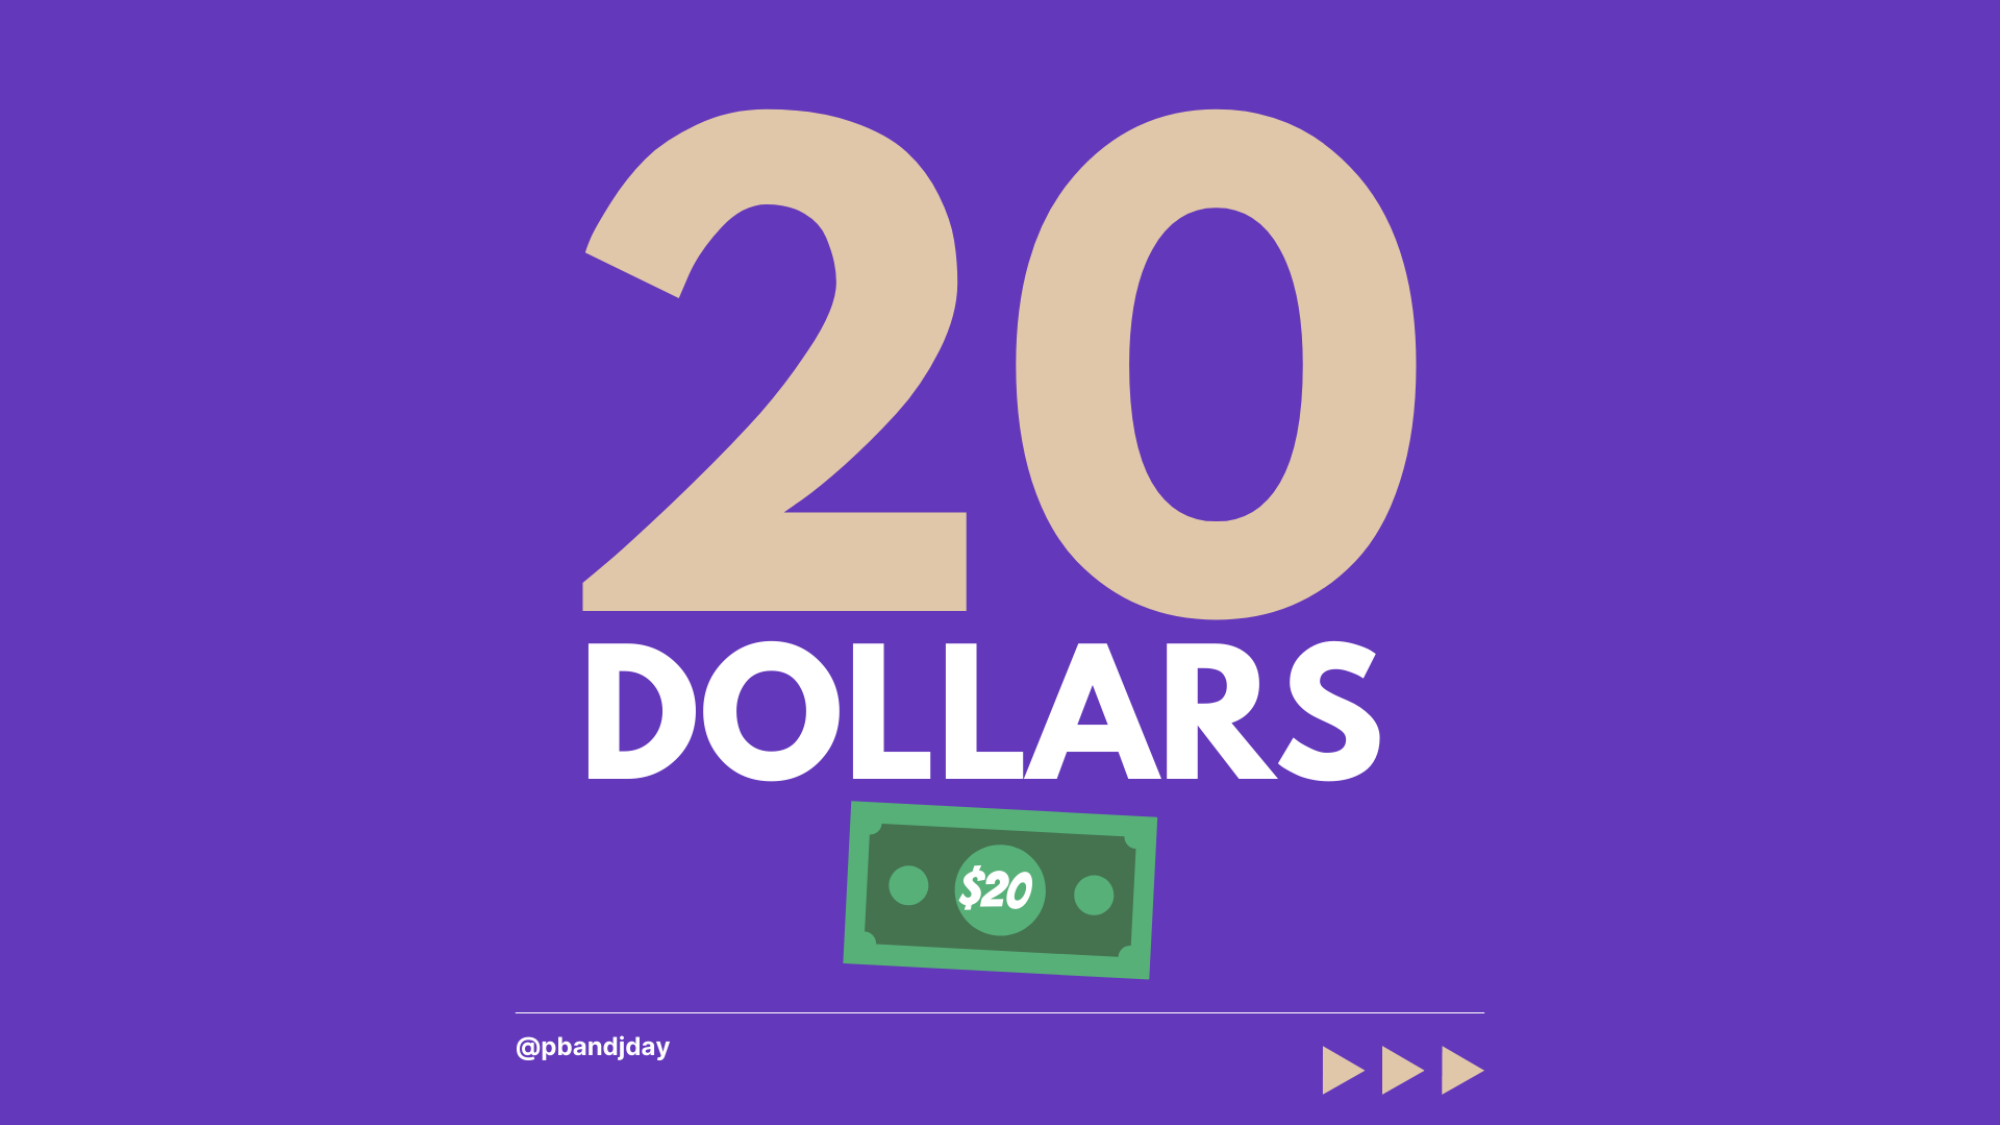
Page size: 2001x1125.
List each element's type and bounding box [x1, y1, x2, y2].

list [0, 0, 2000, 1125]
